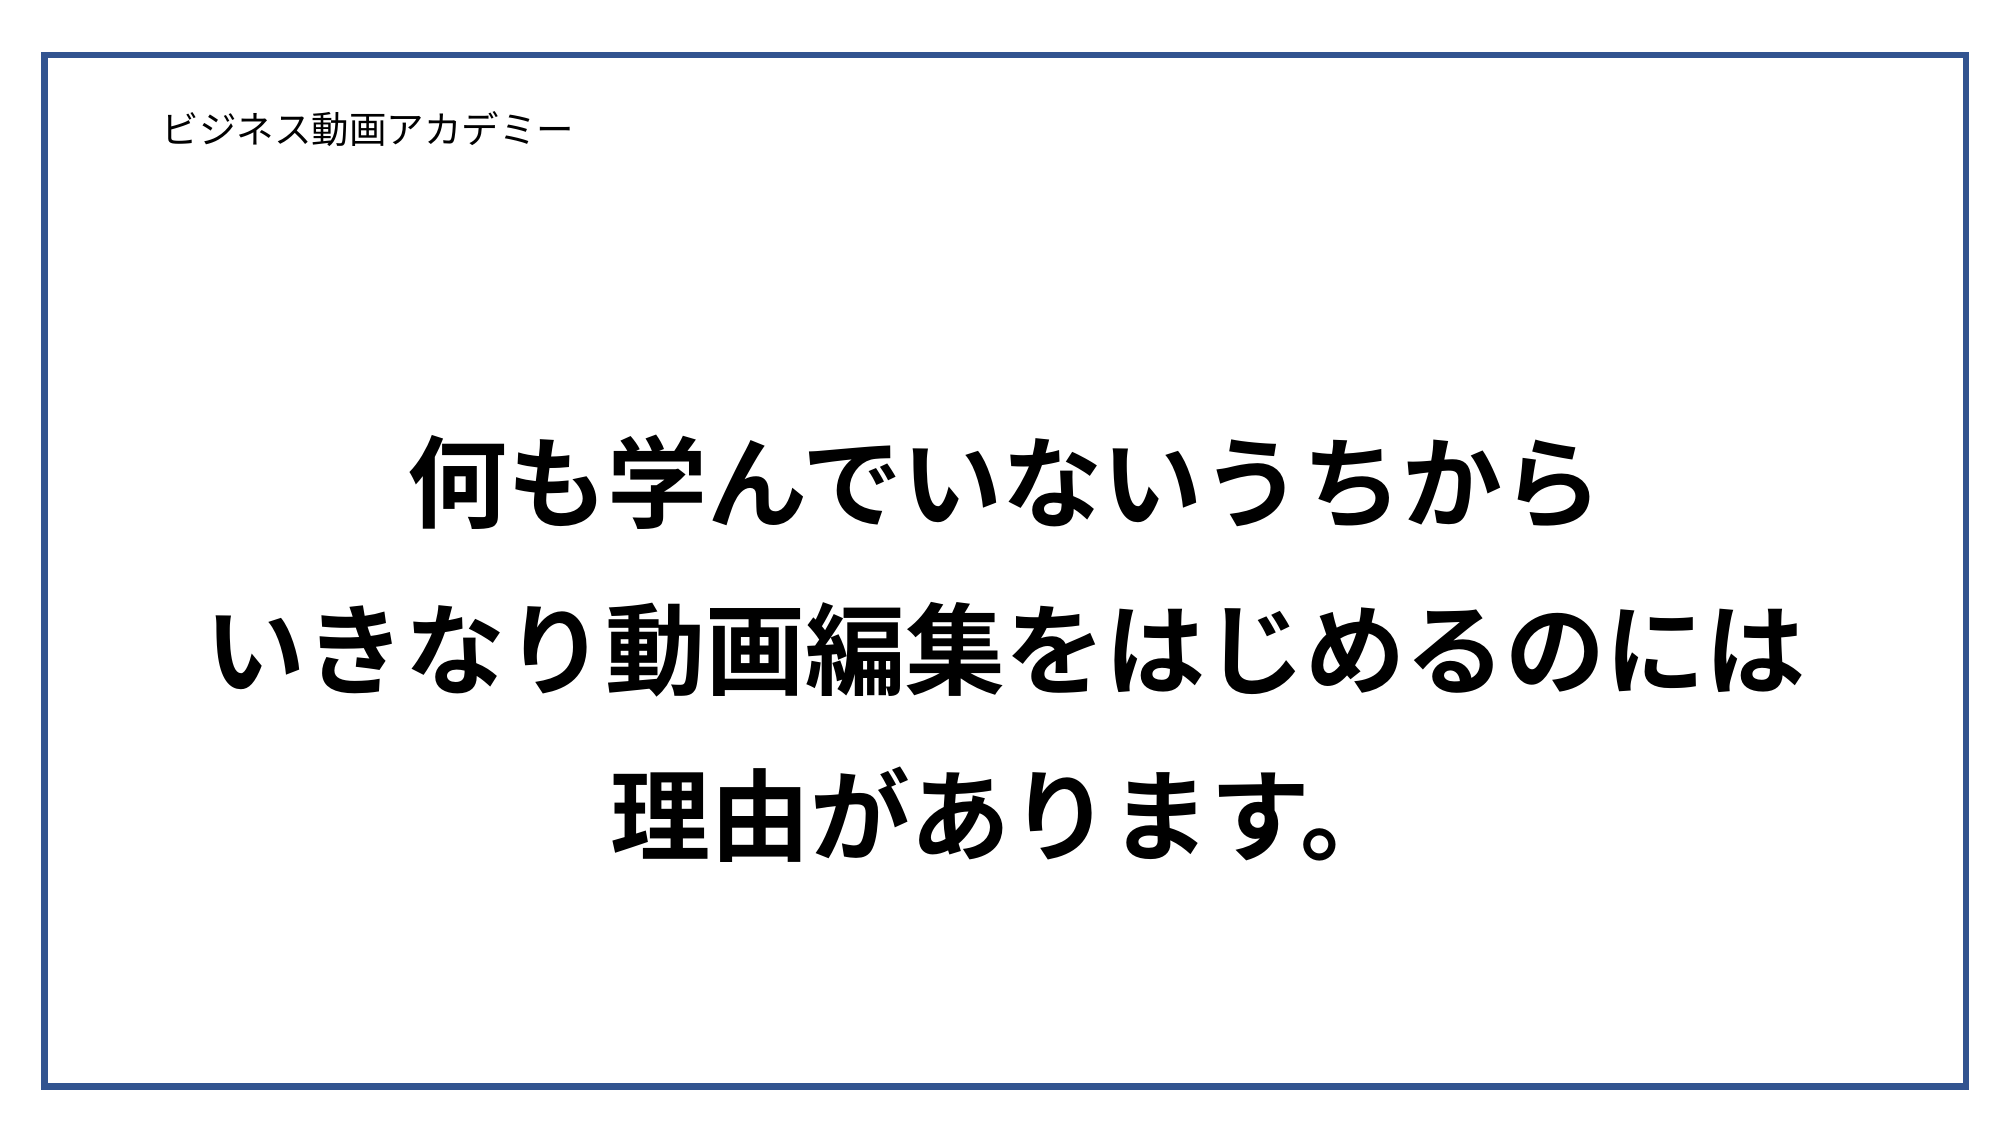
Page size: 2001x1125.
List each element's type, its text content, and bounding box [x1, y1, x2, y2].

text_box ビジネス動画アカデミー [147, 98, 1580, 158]
text_box 何も学んでいないうちから いきなり動画編集をはじめるのには 理由があります。 [151, 366, 1859, 882]
text_box [44, 54, 1967, 1087]
